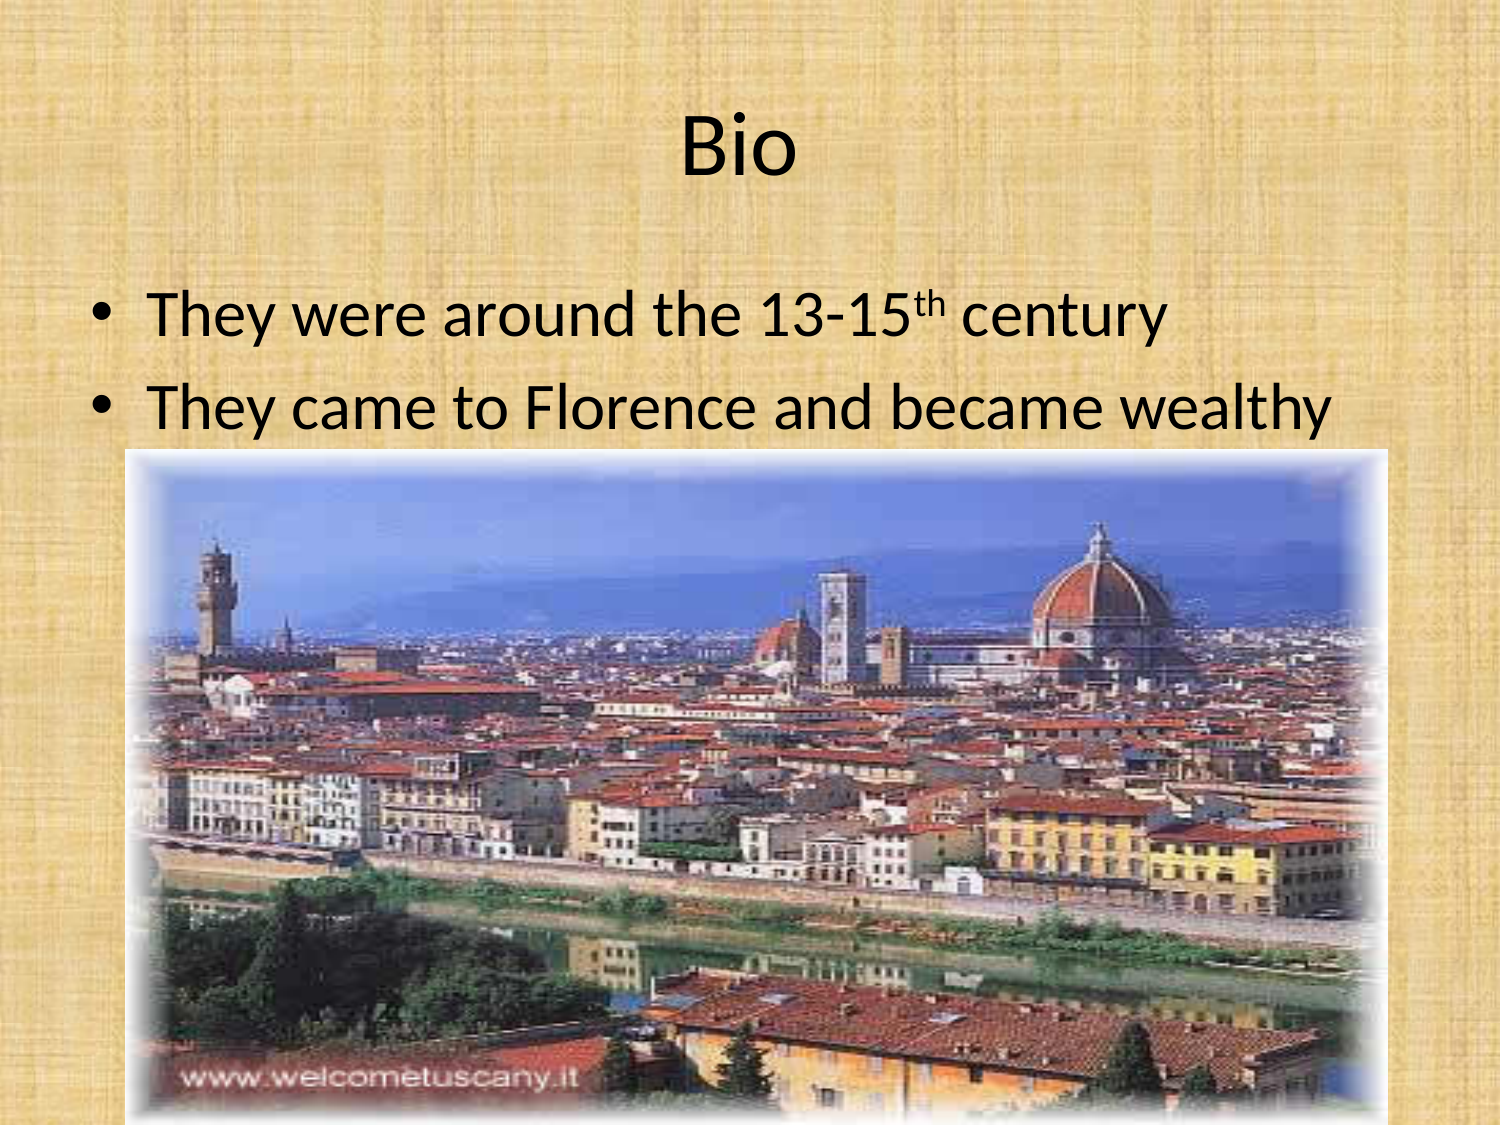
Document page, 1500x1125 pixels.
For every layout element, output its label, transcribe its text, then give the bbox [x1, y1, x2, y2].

title Bio [75, 45, 1425, 233]
picture [0, 0, 1500, 1125]
list They were around the 13-15th century They came to Florence and became wealthy [75, 262, 1425, 1005]
